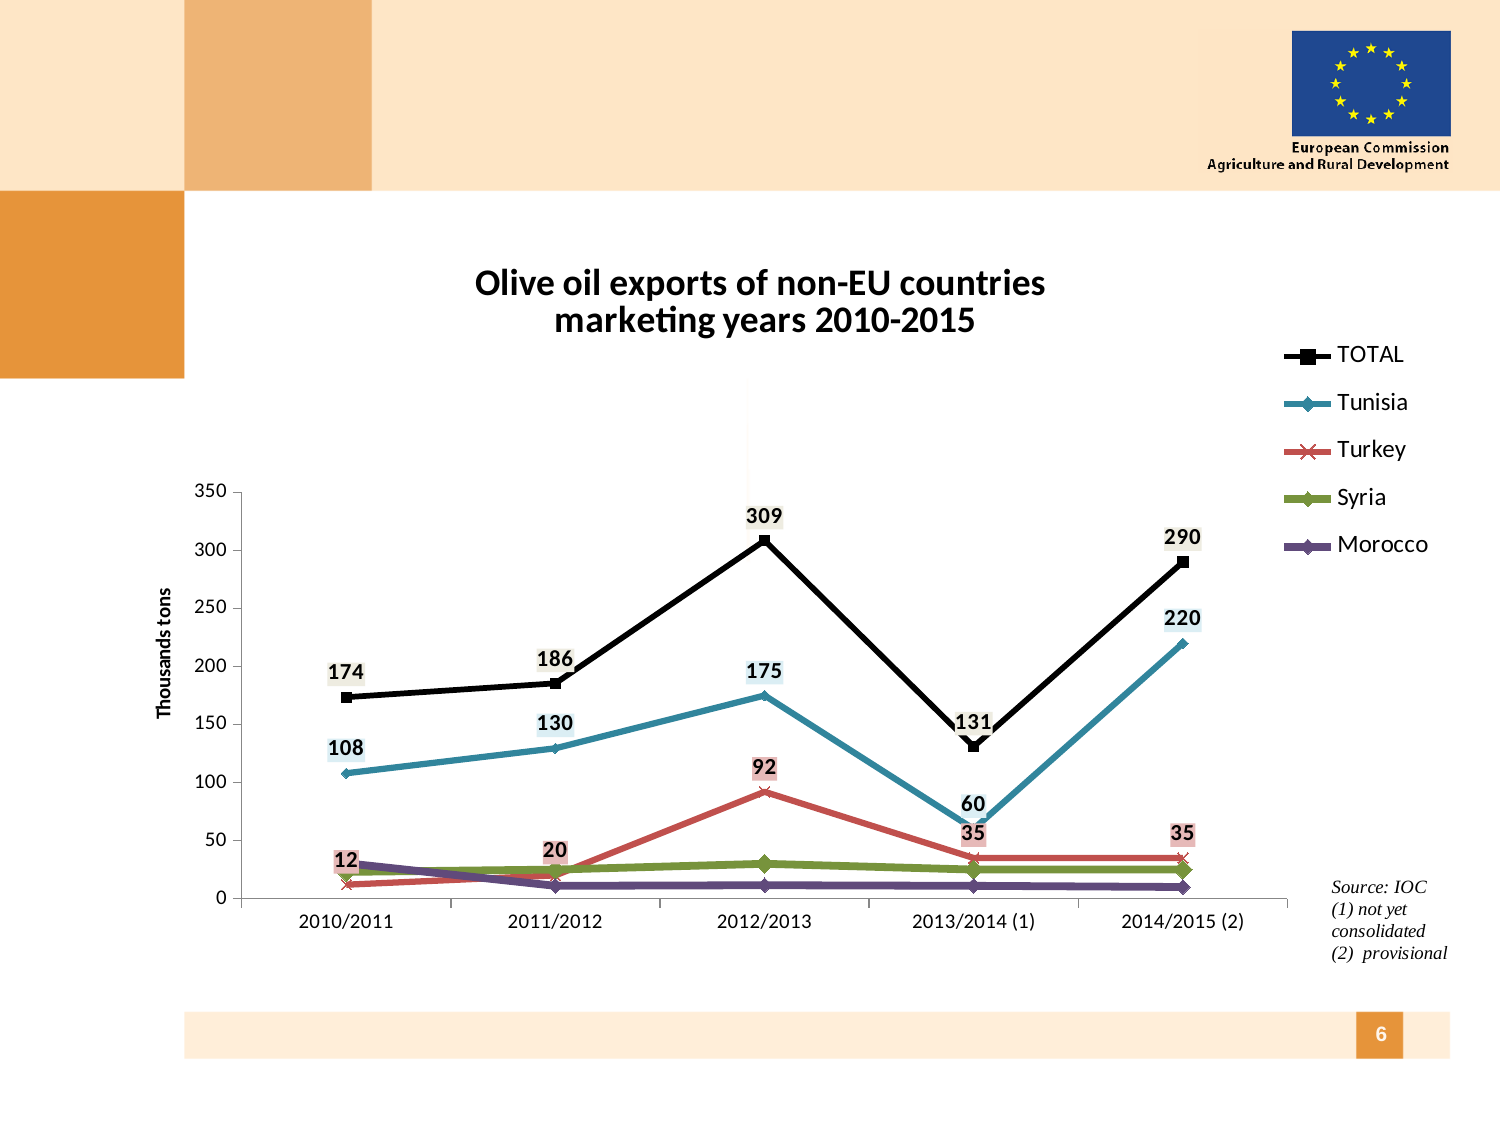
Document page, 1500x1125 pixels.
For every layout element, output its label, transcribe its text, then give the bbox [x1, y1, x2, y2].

slide_number 6 [1340, 1013, 1423, 1061]
chart [147, 243, 1479, 996]
picture [0, 0, 1500, 1125]
